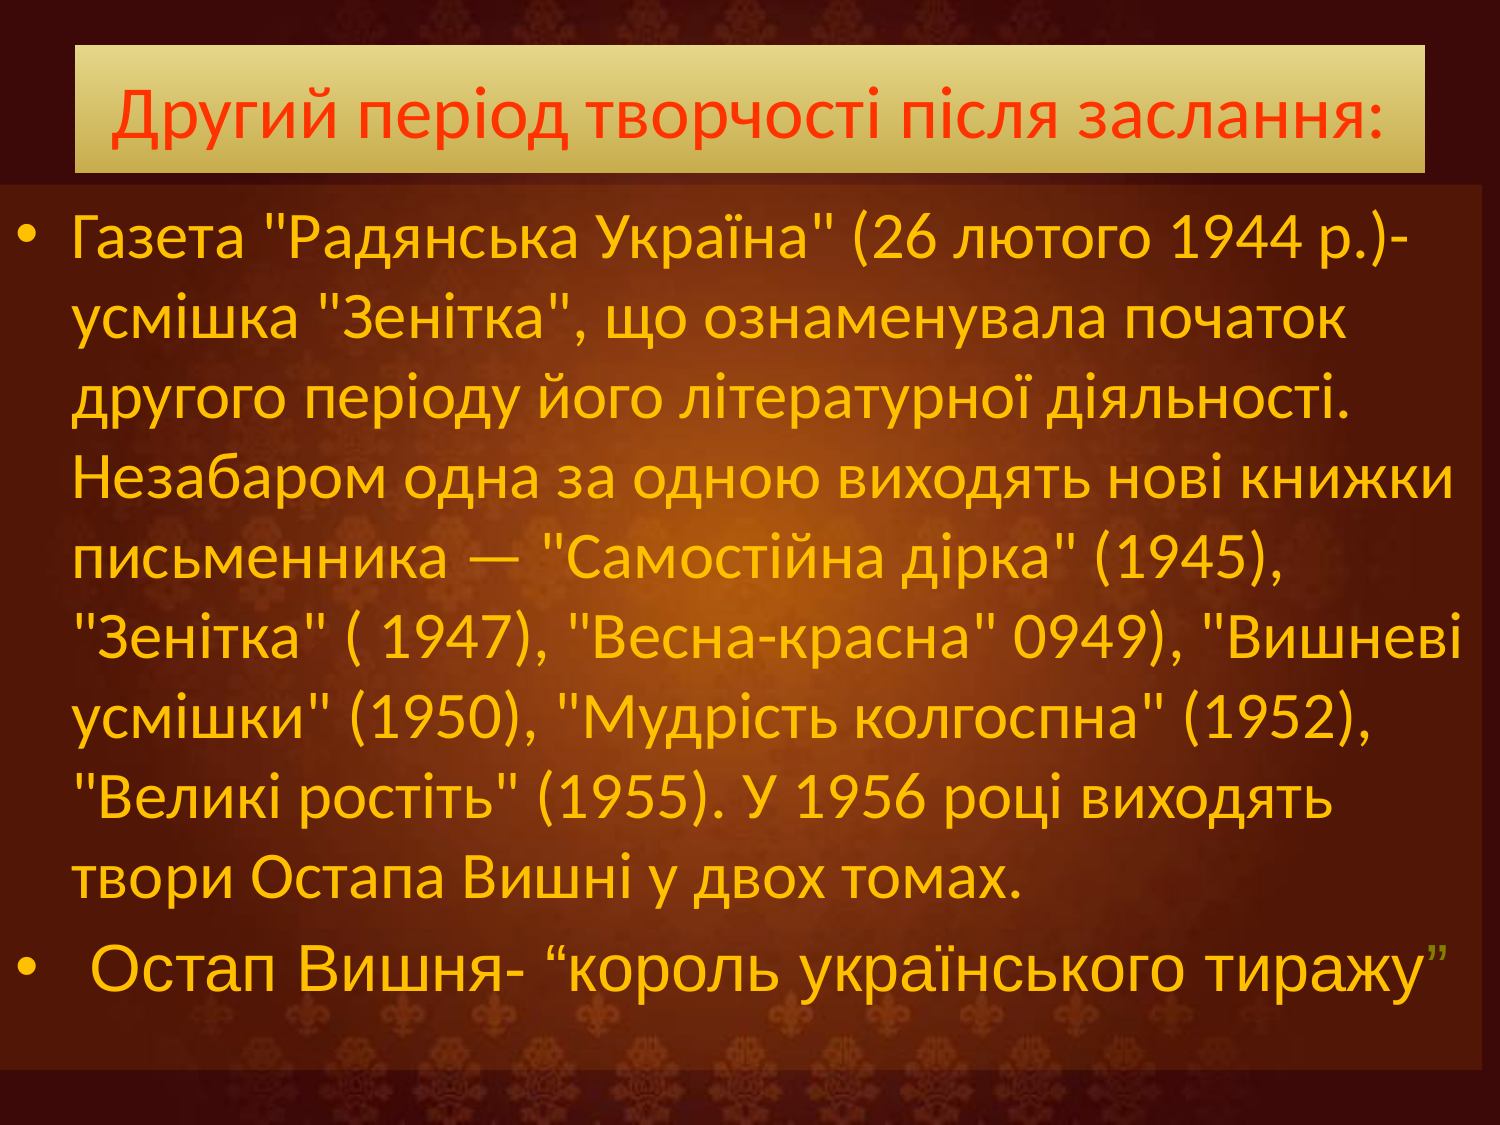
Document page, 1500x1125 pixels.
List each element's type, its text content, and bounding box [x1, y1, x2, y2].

title Другий період творчості після заслання: [74, 44, 1426, 173]
list Газета "Радянська Україна" (26 лютого 1944 р.)- усмішка "Зенітка", що ознаменувала початок другого періоду його літературної діяльності. Незабаром одна за одною виходять нові книжки письменника — "Самостійна дірка" (1945), "Зенітка" ( 1947), "Весна-красна" 0949), "Вишневі усмішки" (1950), "Мудрість колгоспна" (1952), "Великі ростіть" (1955). У 1956 році виходять твори Остапа Вишні у двох томах. Остап Вишня- “король українського тиражу” [0, 184, 1483, 1071]
picture [0, 0, 1500, 1125]
